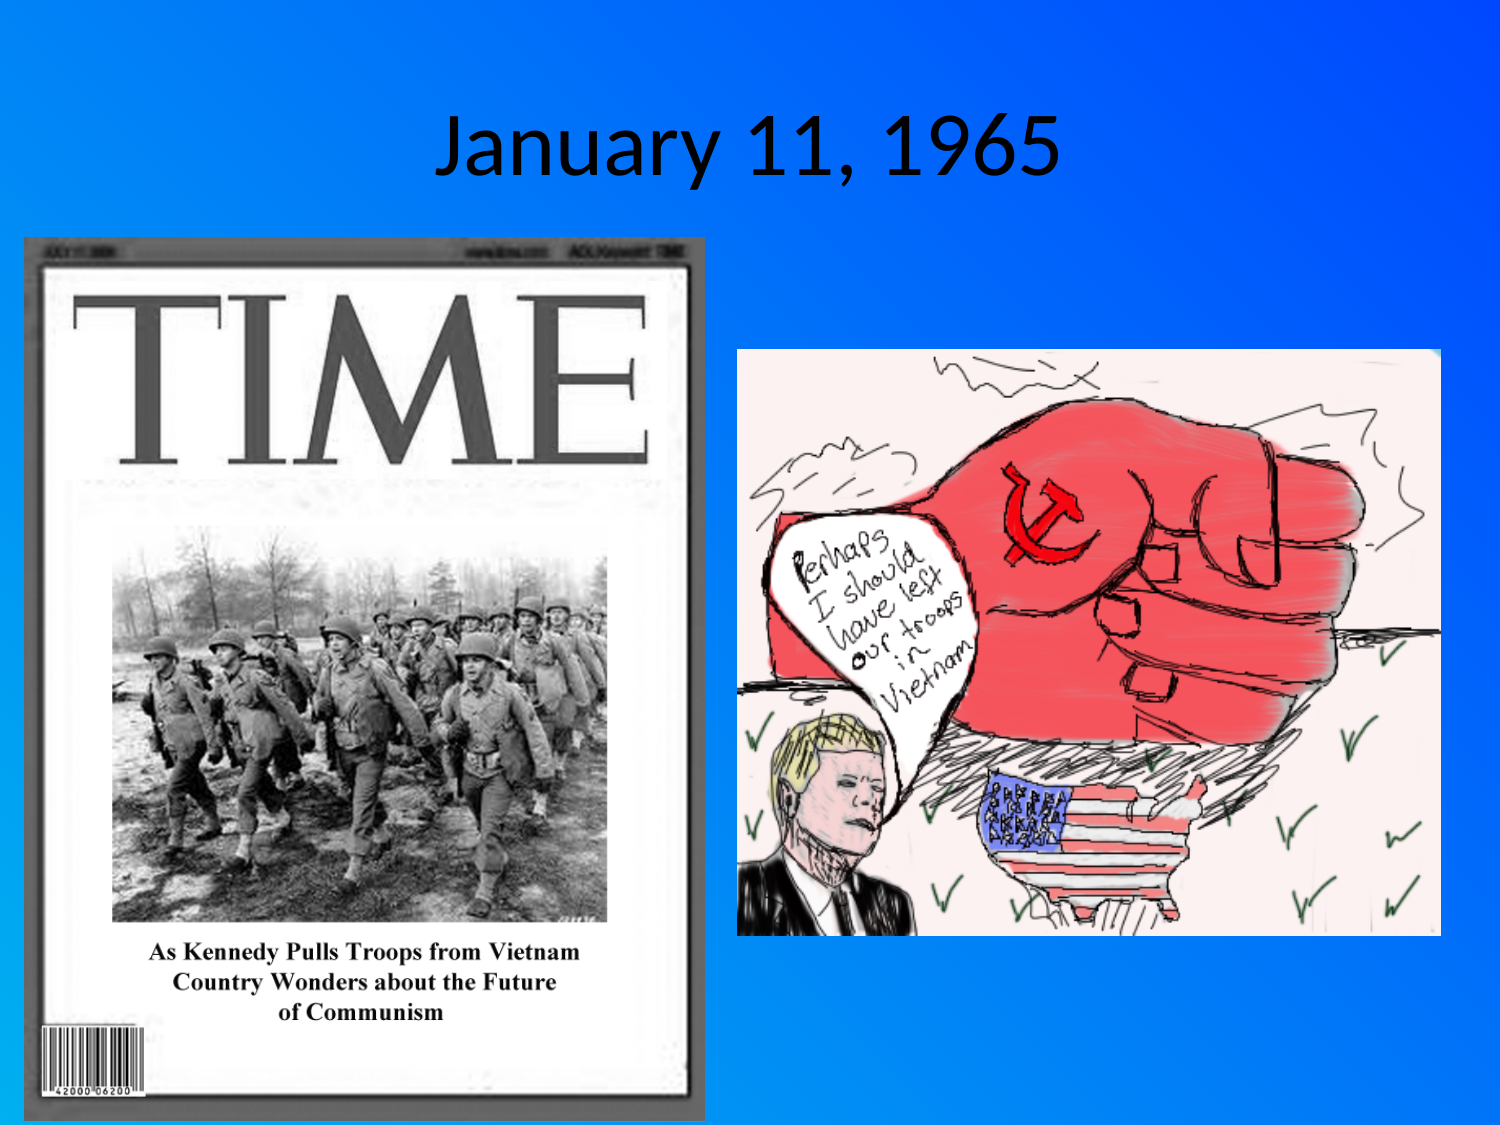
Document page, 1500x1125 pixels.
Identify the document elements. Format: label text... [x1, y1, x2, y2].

picture [23, 237, 705, 1125]
title January 11, 1965 [75, 45, 1425, 233]
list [737, 349, 1441, 936]
